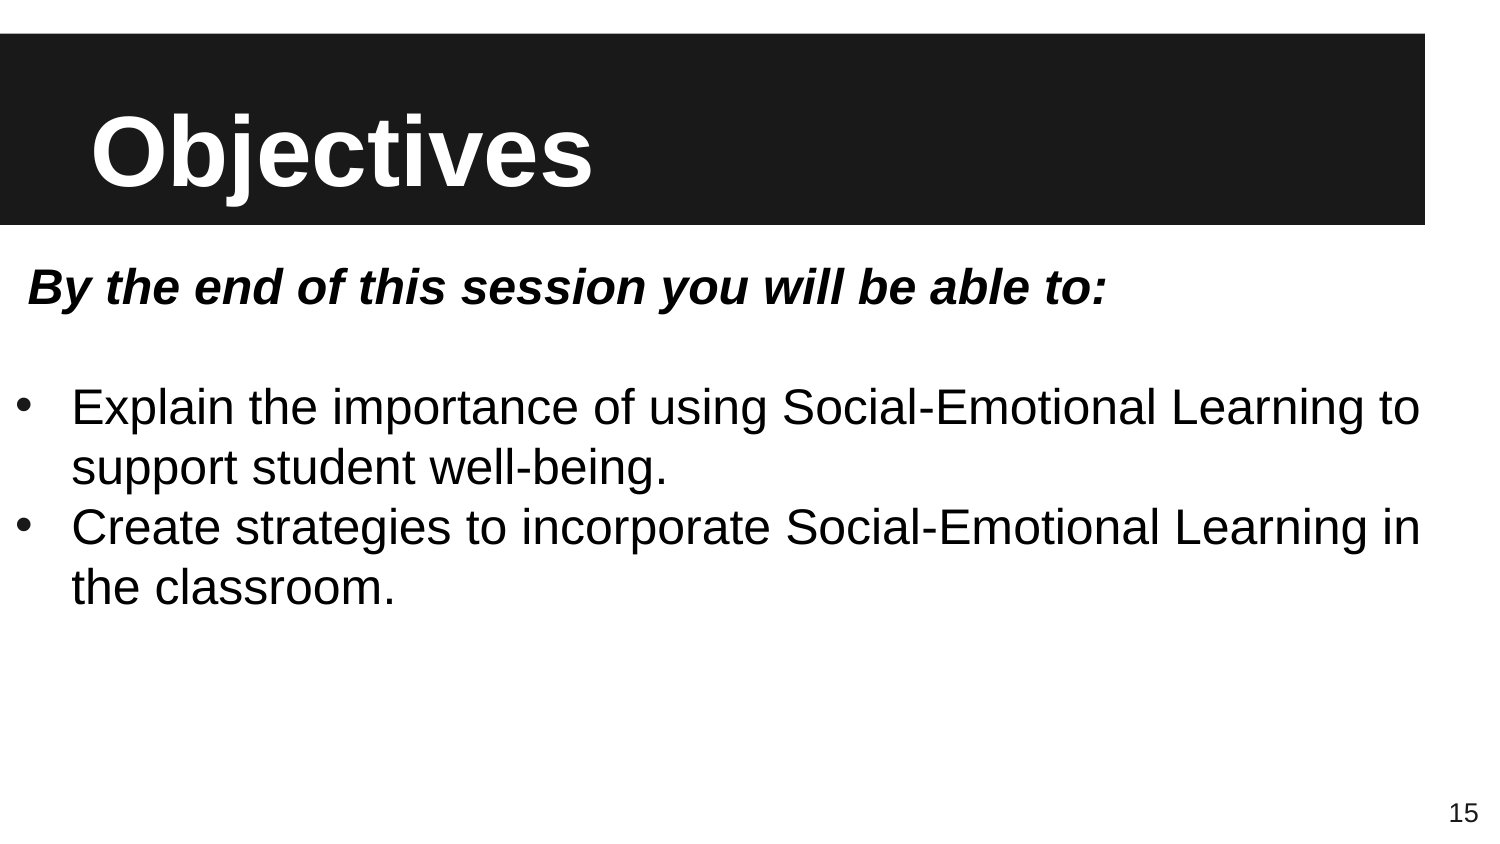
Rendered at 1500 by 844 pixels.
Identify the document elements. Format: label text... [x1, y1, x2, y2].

list By the end of this session you will be able to: Explain the importance of using Social-Emotional Learning to support student well-being. Create strategies to incorporate Social-Emotional Learning in the classroom. [0, 239, 1494, 808]
title Objectives [75, 33, 1425, 221]
slide_number 15 [1403, 779, 1494, 844]
text_box [734, 396, 766, 448]
